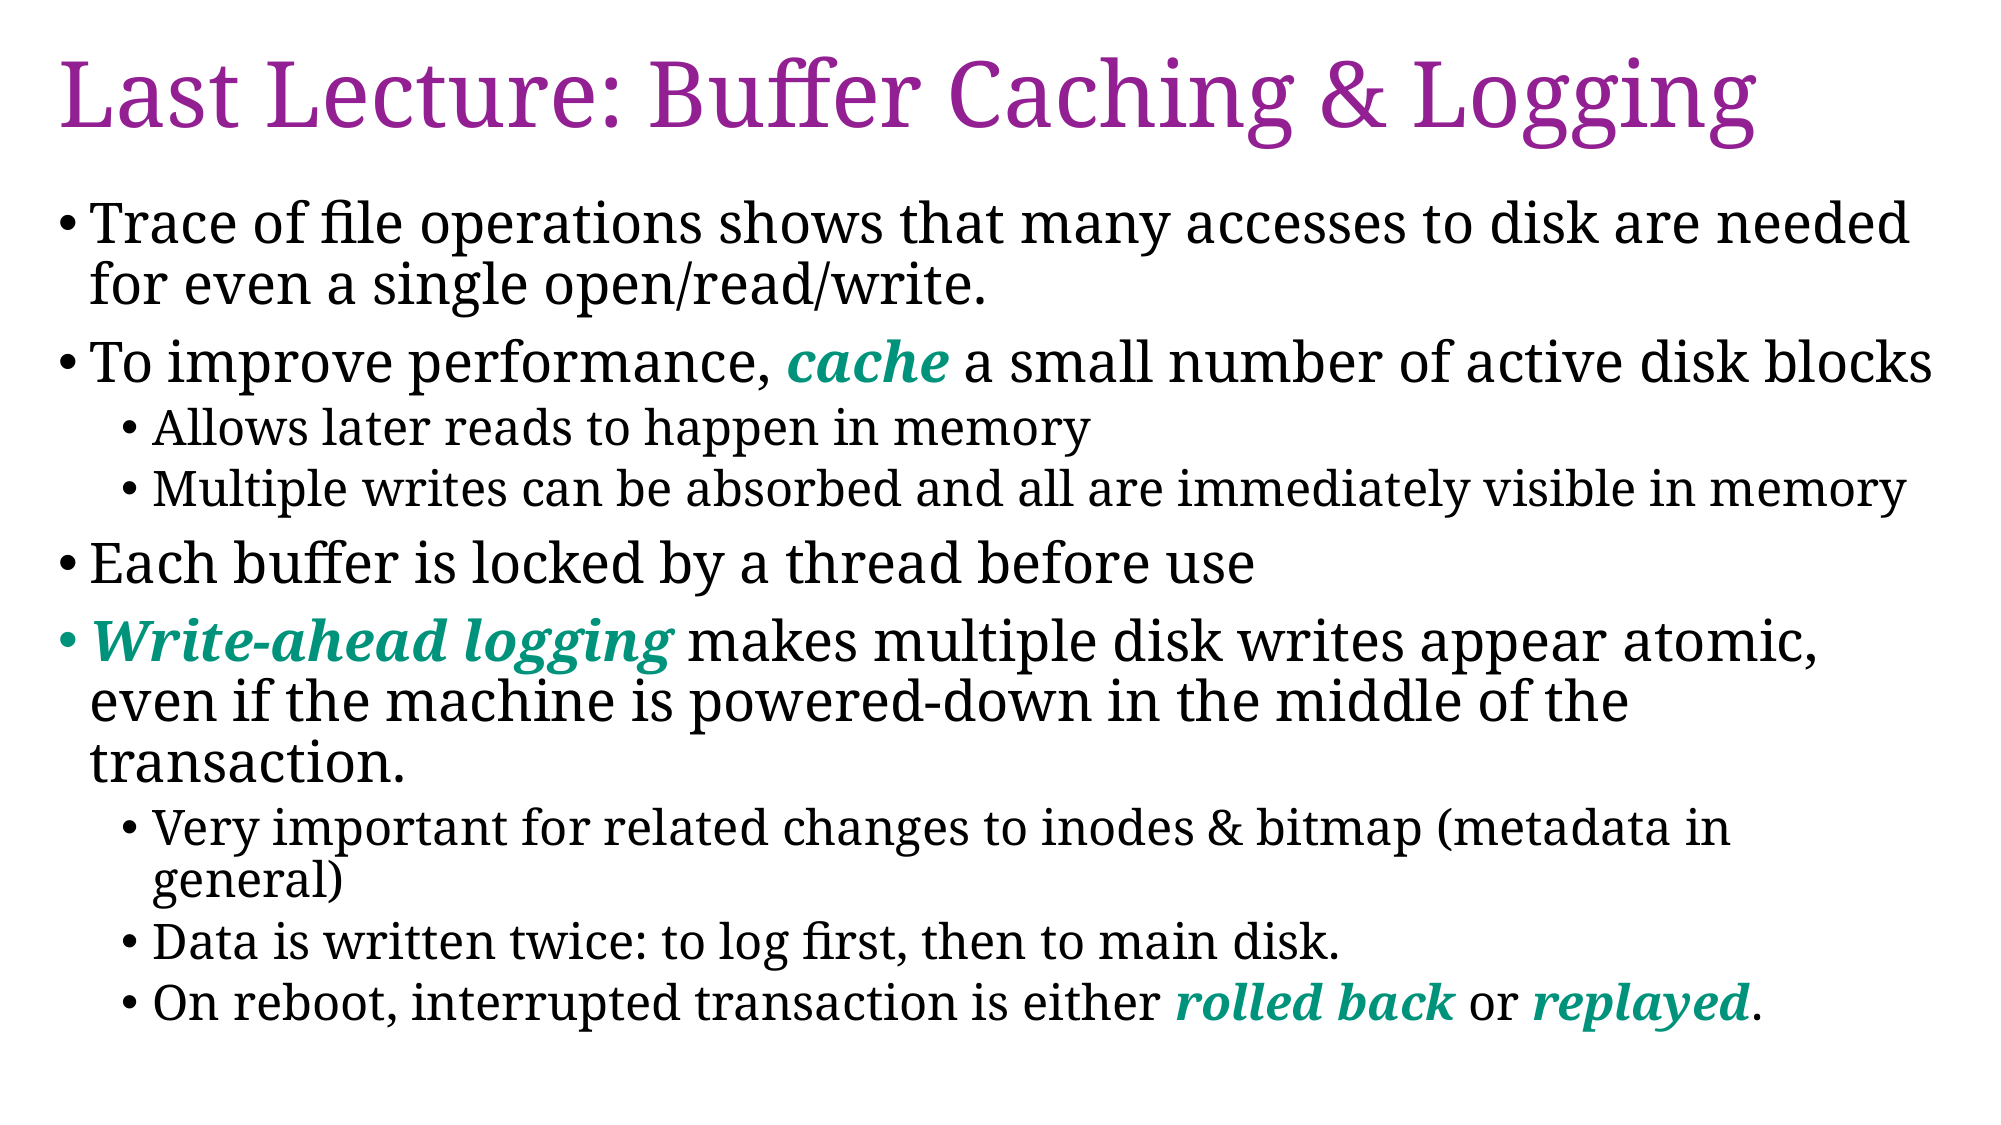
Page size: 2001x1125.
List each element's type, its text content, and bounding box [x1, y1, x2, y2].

title Last Lecture: Buffer Caching & Logging [43, 25, 1953, 171]
list Trace of file operations shows that many accesses to disk are needed for even a single open/read/write. To improve performance, cache a small number of active disk blocks Allows later reads to happen in memory Multiple writes can be absorbed and all are immediately visible in memory Each buffer is locked by a thread before use Write-ahead logging makes multiple disk writes appear atomic, even if the machine is powered-down in the middle of the transaction. Very important for related changes to inodes & bitmap (metadata in general) Data is written twice: to log first, then to main disk. On reboot, interrupted transaction is either rolled back or replayed. [43, 188, 1953, 1106]
